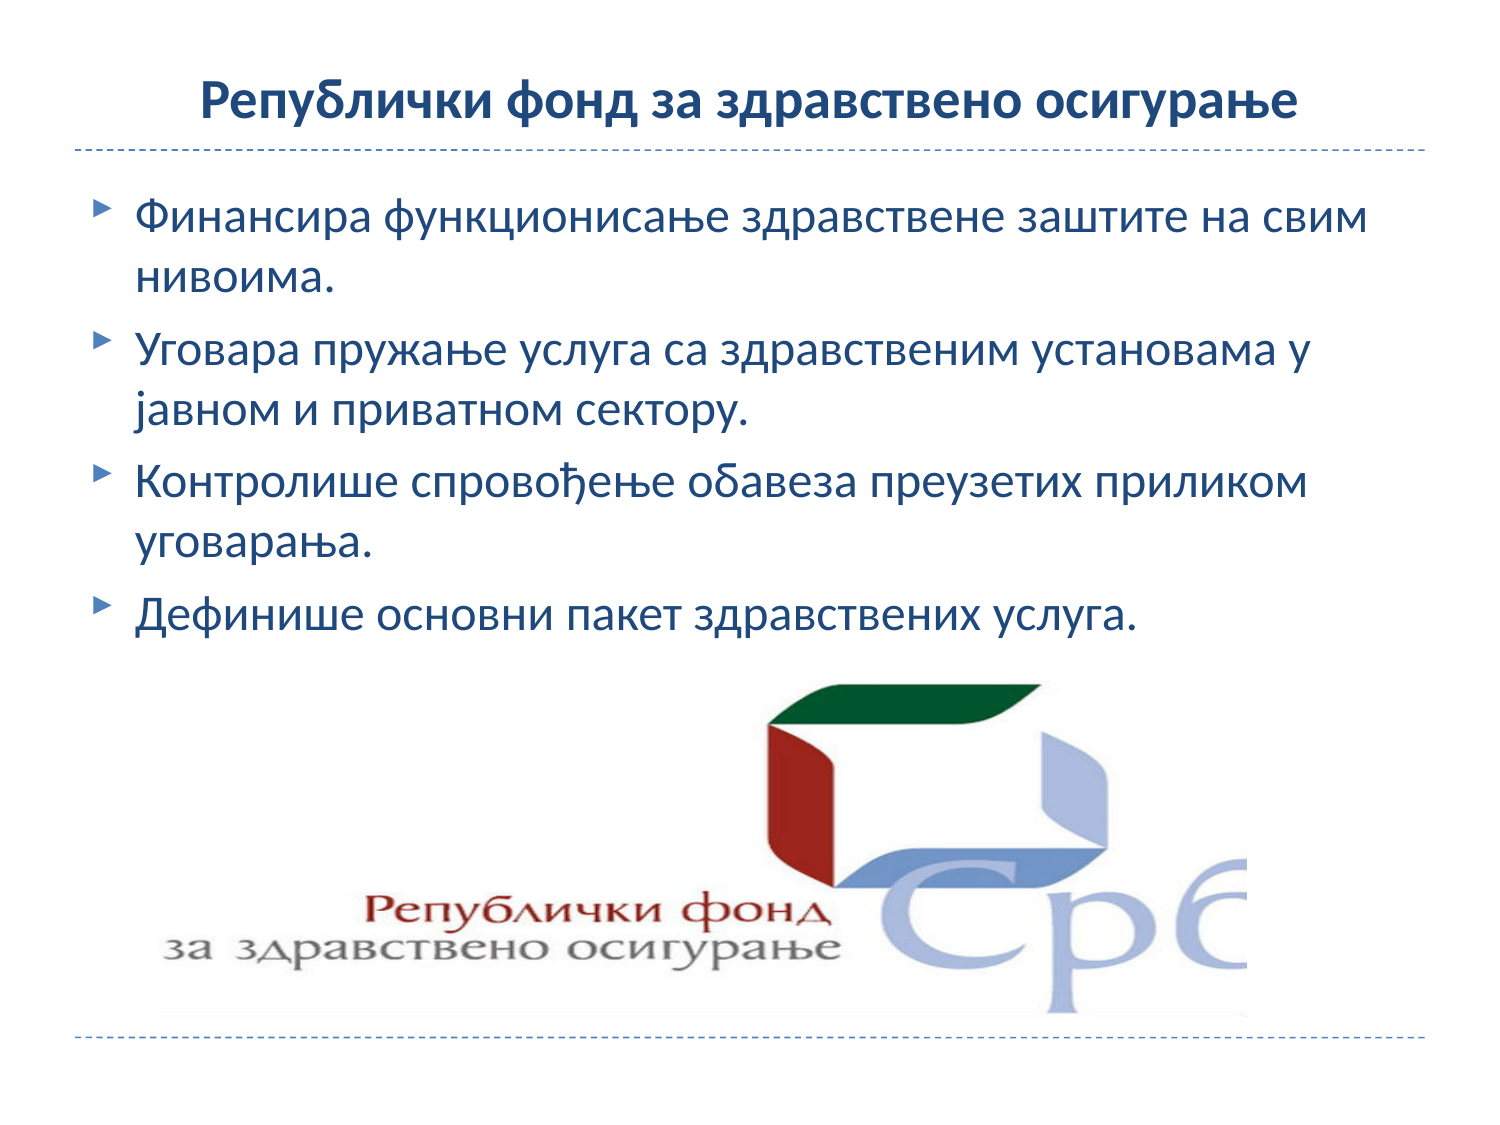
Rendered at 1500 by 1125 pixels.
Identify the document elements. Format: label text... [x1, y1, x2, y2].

title Републички фонд за здравствено осигурање [74, 12, 1426, 138]
picture [159, 680, 1247, 1017]
list Финансира функционисање здравствене заштите на свим нивоима. Уговара пружање услуга са здравственим установама у јавном и приватном сектору. Контролише спровођење обавеза преузетих приликом уговарања. Дефинише основни пакет здравствених услуга. [74, 174, 1426, 1038]
